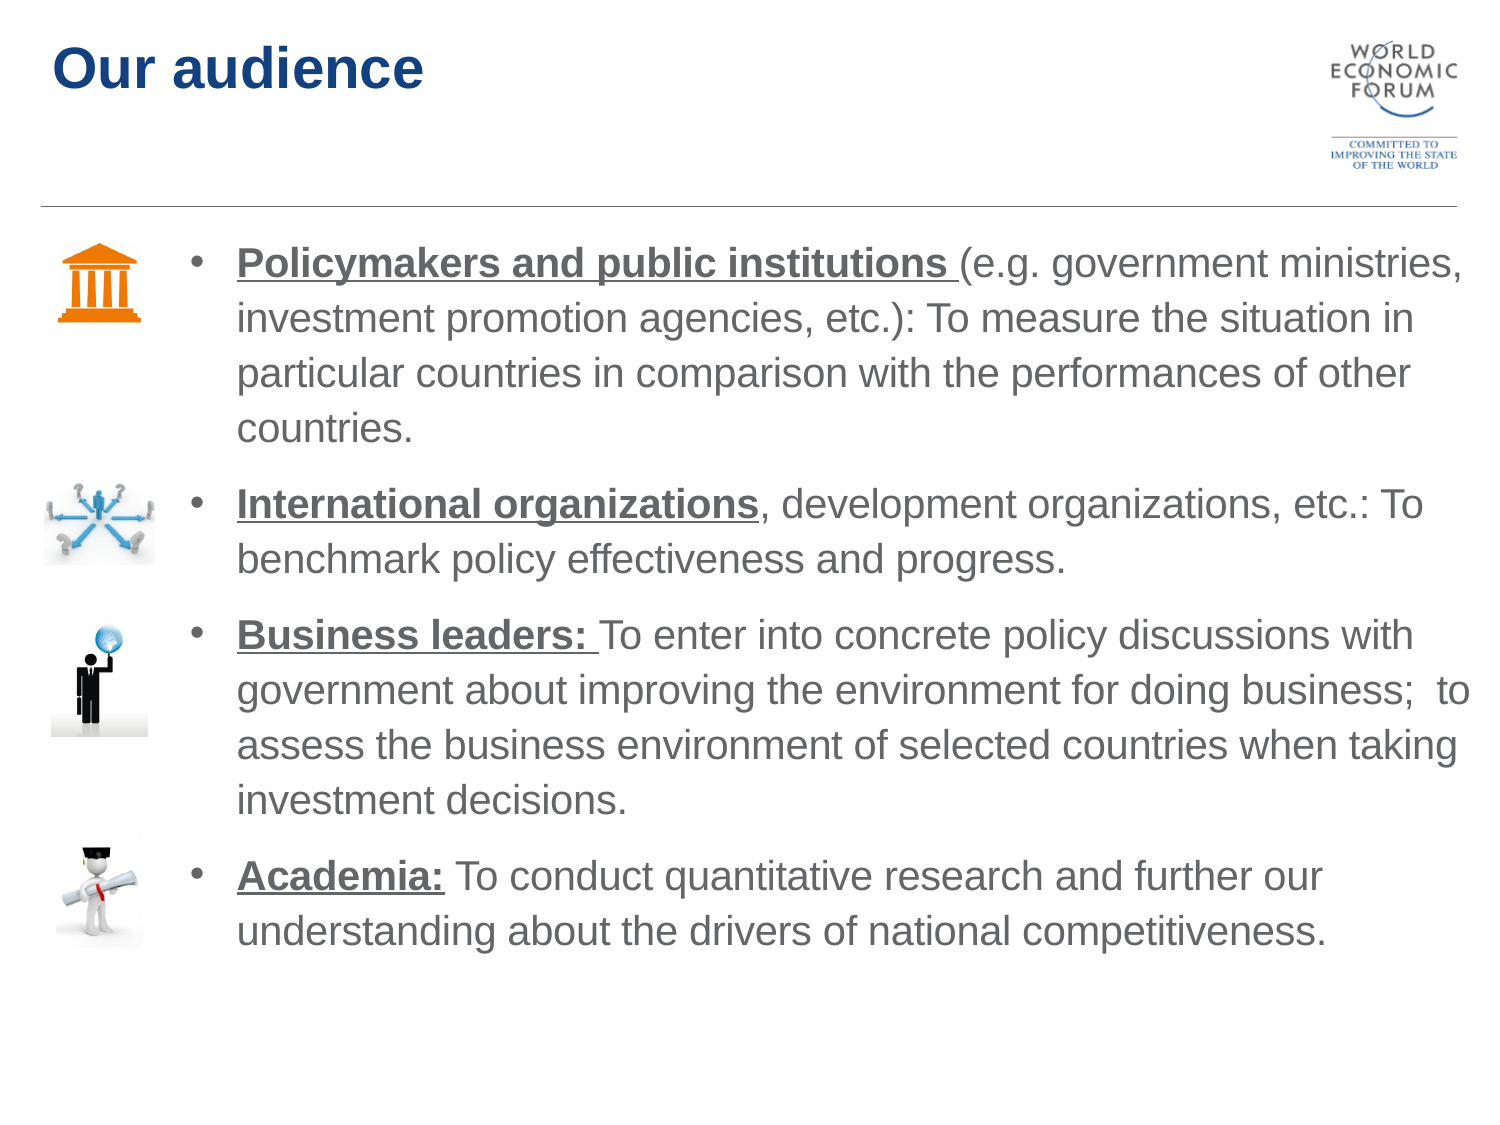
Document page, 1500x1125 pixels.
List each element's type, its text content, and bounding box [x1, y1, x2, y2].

text_box Our audience [37, 23, 1305, 108]
picture [44, 472, 155, 565]
list Policymakers and public institutions (e.g. government ministries, investment promotion agencies, etc.): To measure the situation in particular countries in comparison with the performances of other countries. International organizations, development organizations, etc.: To benchmark policy effectiveness and progress. Business leaders: To enter into concrete policy discussions with government about improving the environment for doing business; to assess the business environment of selected countries when taking investment decisions. Academia: To conduct quantitative research and further our understanding about the drivers of national competitiveness. [174, 223, 1500, 1078]
picture [58, 243, 141, 324]
picture [1330, 39, 1458, 170]
picture [56, 836, 143, 948]
picture [50, 617, 148, 737]
